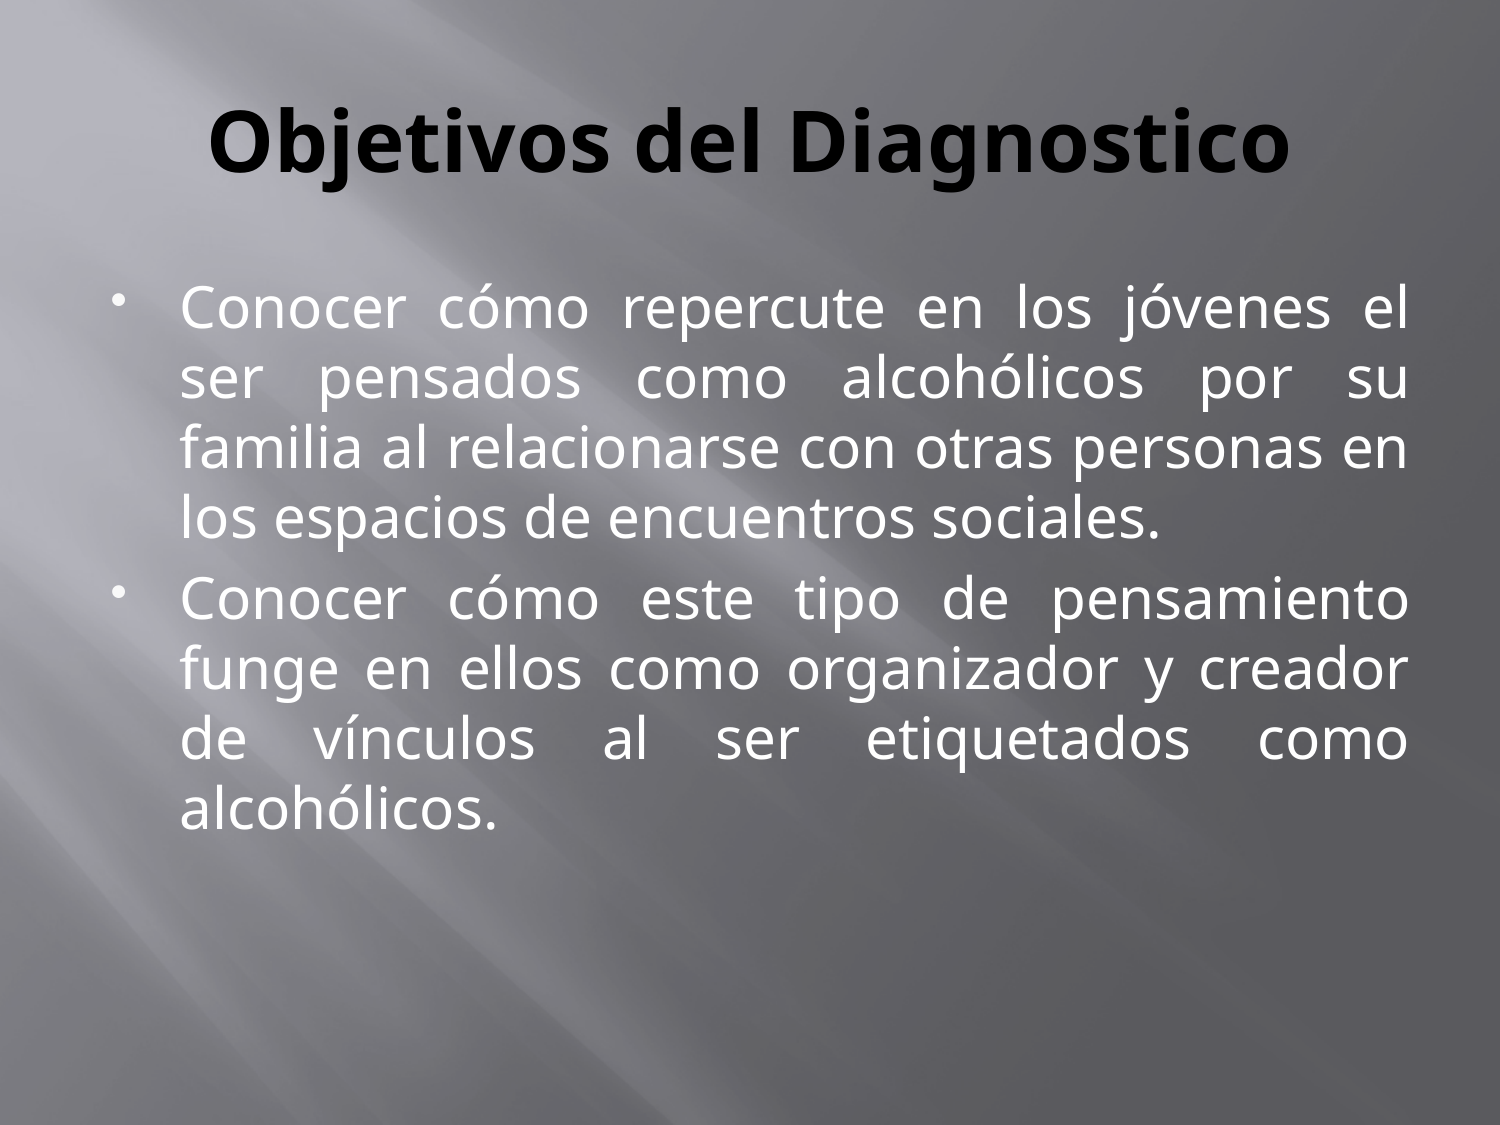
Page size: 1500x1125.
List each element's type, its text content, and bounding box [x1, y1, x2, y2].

list Conocer cómo repercute en los jóvenes el ser pensados como alcohólicos por su familia al relacionarse con otras personas en los espacios de encuentros sociales. Conocer cómo este tipo de pensamiento funge en ellos como organizador y creador de vínculos al ser etiquetados como alcohólicos. [75, 262, 1425, 1035]
title Objetivos del Diagnostico [75, 45, 1425, 233]
